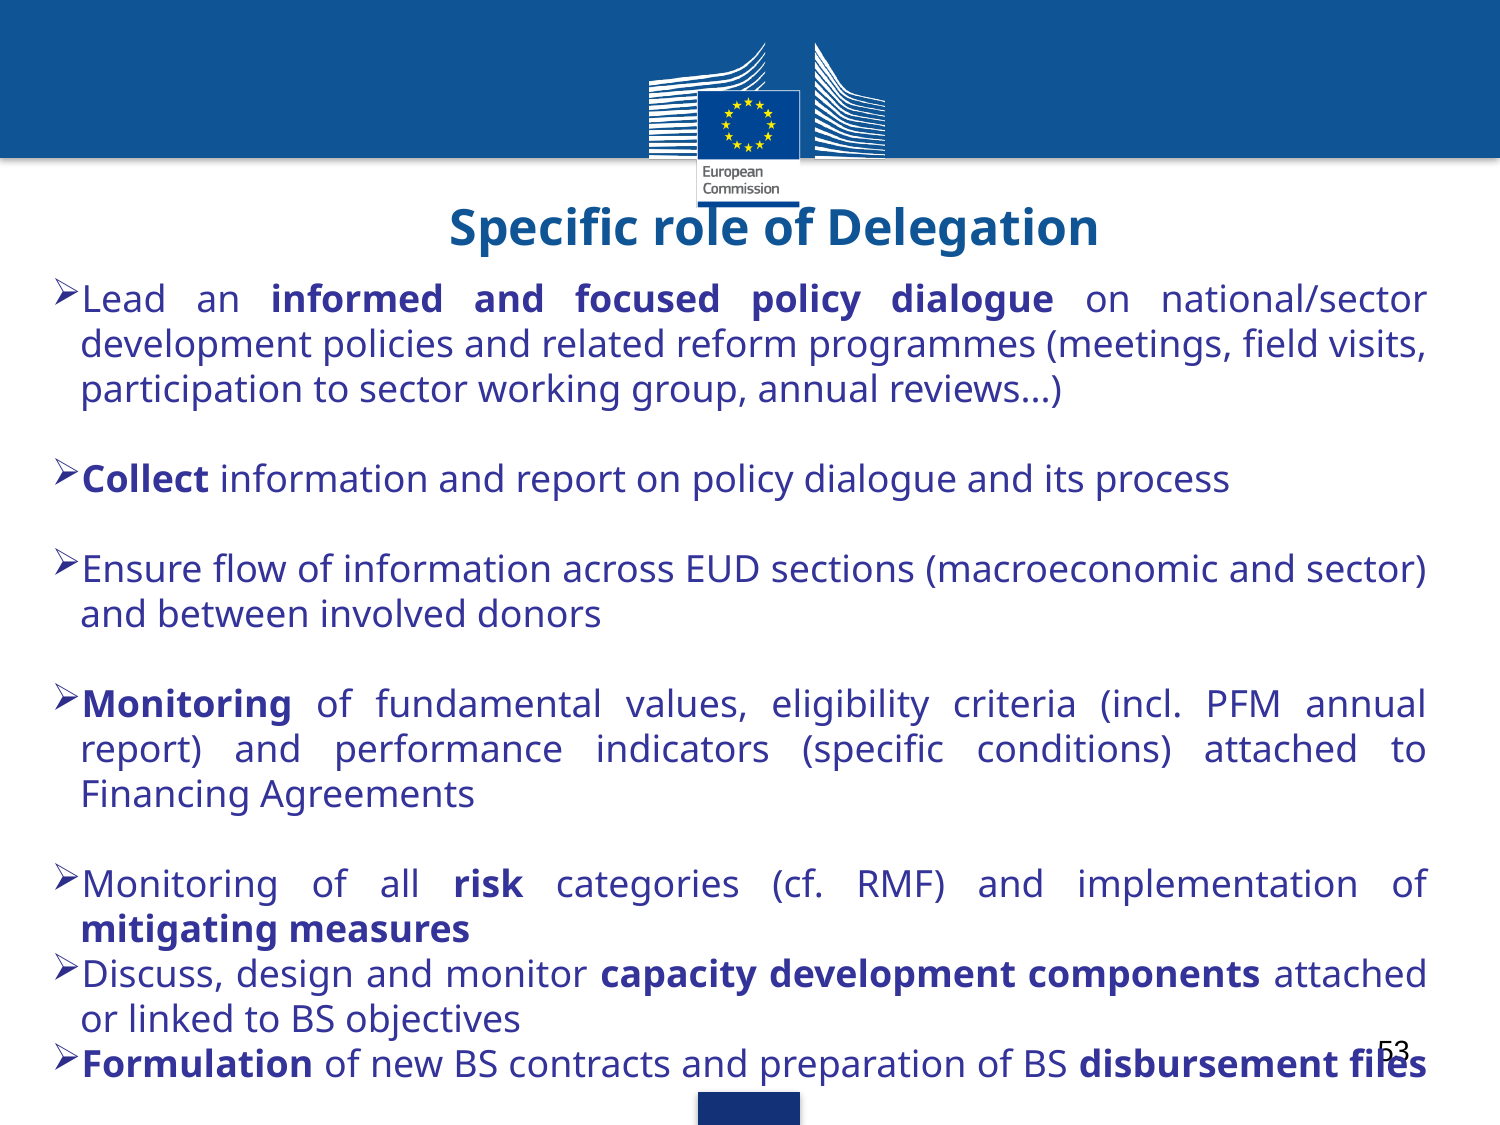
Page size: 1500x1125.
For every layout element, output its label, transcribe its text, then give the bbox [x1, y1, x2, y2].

text_box Lead an informed and focused policy dialogue on national/sector development policies and related reform programmes (meetings, field visits, participation to sector working group, annual reviews...) Collect information and report on policy dialogue and its process Ensure flow of information across EUD sections (macroeconomic and sector) and between involved donors Monitoring of fundamental values, eligibility criteria (incl. PFM annual report) and performance indicators (specific conditions) attached to Financing Agreements Monitoring of all risk categories (cf. RMF) and implementation of mitigating measures Discuss, design and monitor capacity development components attached or linked to BS objectives Formulation of new BS contracts and preparation of BS disbursement files [37, 267, 1443, 1125]
title Specific role of Delegation [76, 148, 1416, 267]
picture [649, 42, 885, 148]
